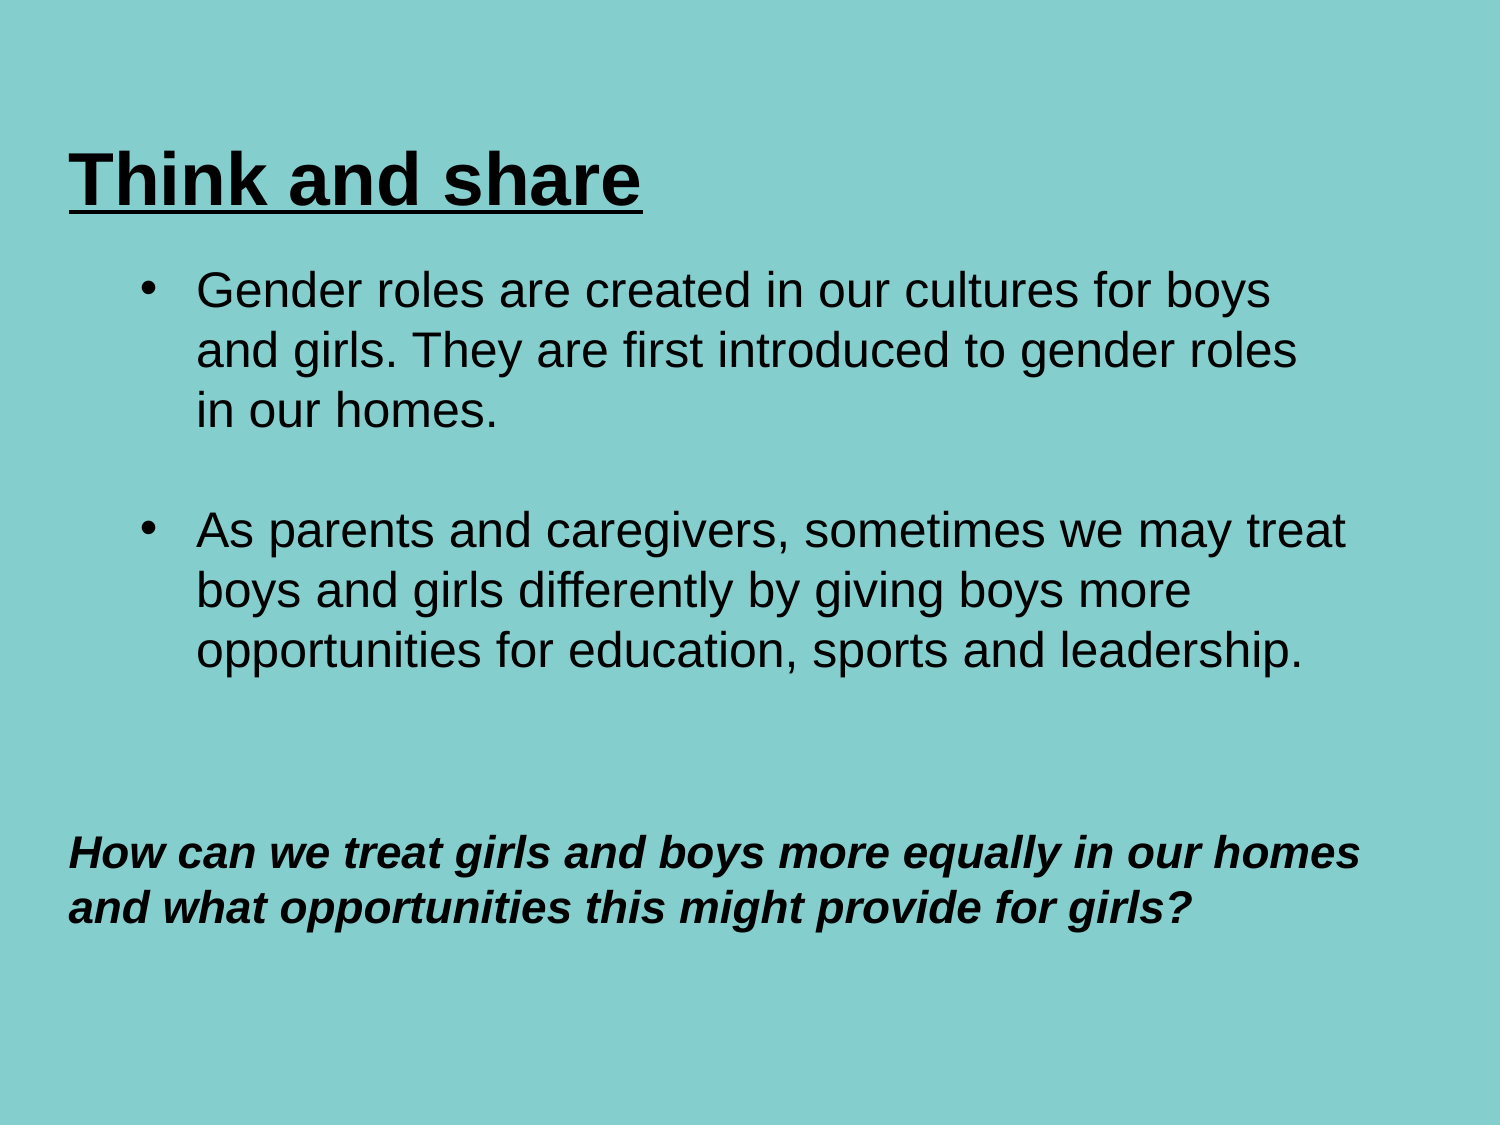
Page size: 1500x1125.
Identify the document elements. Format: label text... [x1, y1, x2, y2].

text_box How can we treat girls and boys more equally in our homes and what opportunities this might provide for girls? [53, 815, 1463, 940]
text_box Think and share [53, 123, 1417, 324]
text_box Gender roles are created in our cultures for boys and girls. They are first introduced to gender roles in our homes. As parents and caregivers, sometimes we may treat boys and girls differently by giving boys more opportunities for education, sports and leadership. [125, 249, 1363, 685]
